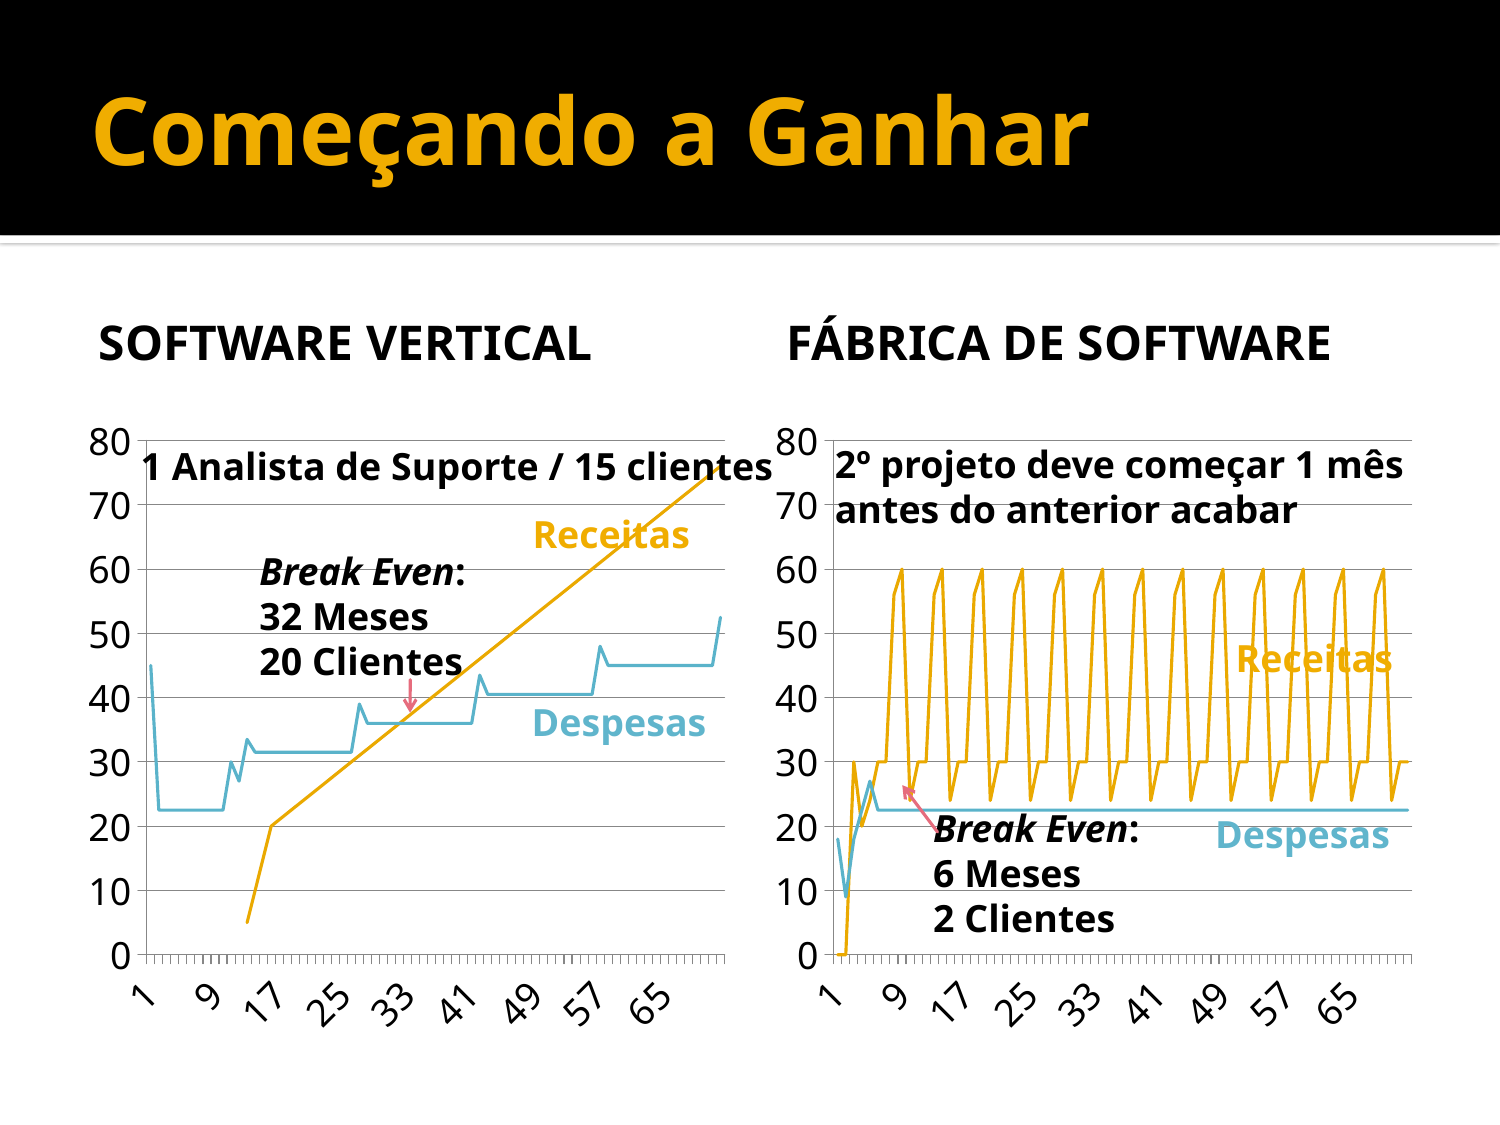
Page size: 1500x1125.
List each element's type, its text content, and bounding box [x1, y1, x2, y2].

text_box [896, 791, 944, 827]
list FÁBRICA DE SOFTWARE [761, 278, 1425, 396]
chart [761, 401, 1425, 1050]
text_box 1 Analista de Suporte / 15 clientes [742, 435, 756, 496]
list SOFTWARE VERTICAL [75, 278, 738, 396]
title Começando a Ganhar [75, 24, 1425, 231]
chart [74, 401, 738, 1050]
